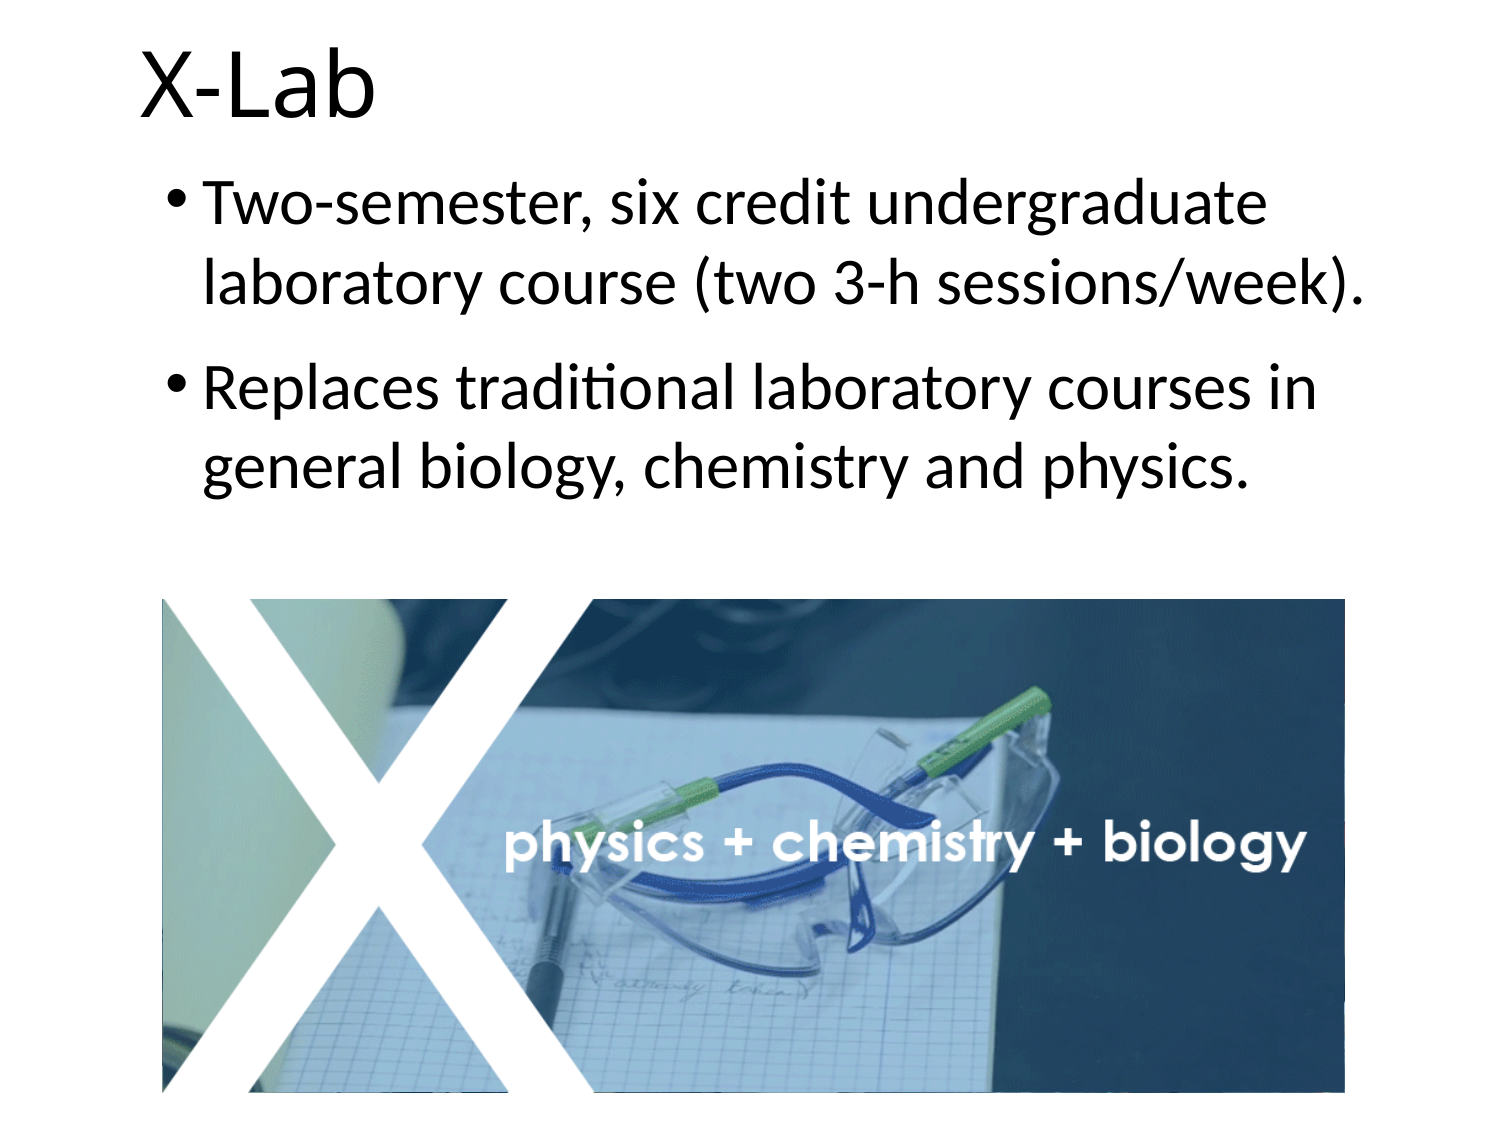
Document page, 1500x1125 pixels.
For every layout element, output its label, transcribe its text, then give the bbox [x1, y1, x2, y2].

picture [162, 599, 1345, 1093]
title X-Lab [125, 37, 1332, 138]
list Two-semester, six credit undergraduate laboratory course (two 3-h sessions/week). Replaces traditional laboratory courses in general biology, chemistry and physics. [150, 149, 1388, 638]
